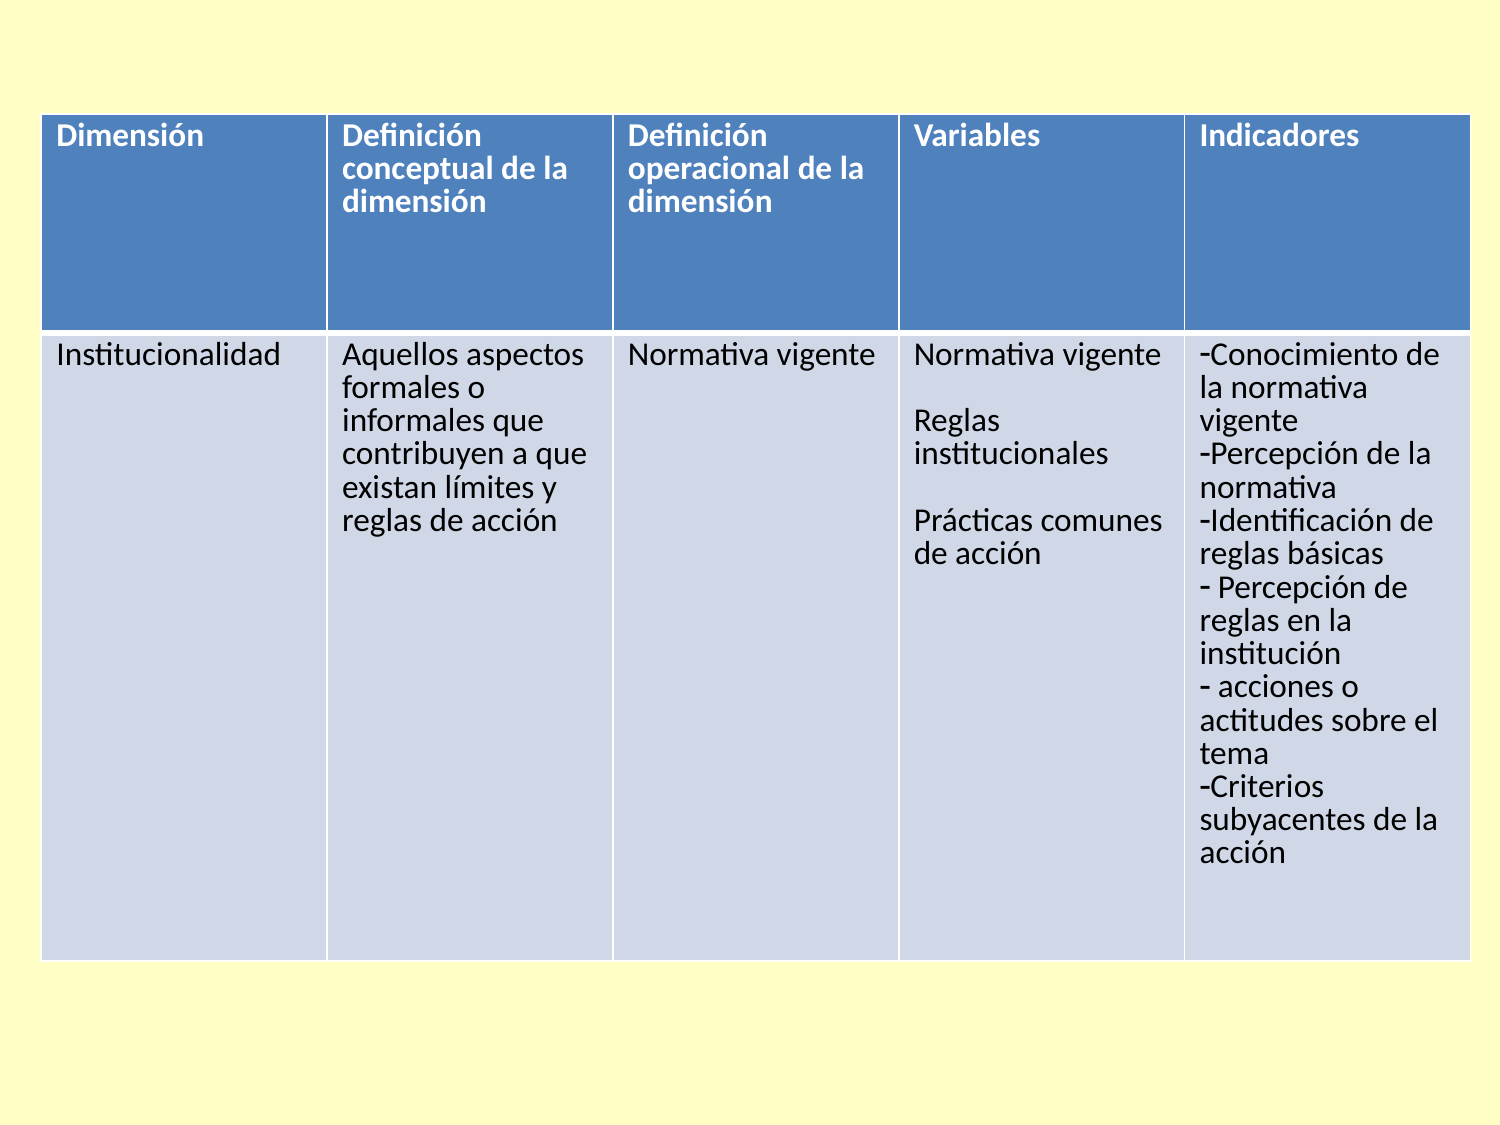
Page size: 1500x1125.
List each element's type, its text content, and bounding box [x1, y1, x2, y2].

table_header Definición conceptual de la dimensión [328, 115, 612, 330]
table_cell Conocimiento de la normativa vigente Percepción de la normativa Identificación de reglas básicas Percepción de reglas en la institución acciones o actitudes sobre el tema Criterios subyacentes de la acción [1185, 336, 1470, 960]
table_cell Normativa vigente Reglas institucionales Prácticas comunes de acción [900, 336, 1184, 960]
table_header Indicadores [1185, 115, 1470, 330]
table_header Definición operacional de la dimensión [614, 115, 898, 330]
table_cell Normativa vigente [614, 336, 898, 960]
table_header Dimensión [42, 115, 326, 330]
table_cell Institucionalidad [42, 336, 326, 960]
table_header Variables [900, 115, 1184, 330]
table_cell Aquellos aspectos formales o informales que contribuyen a que existan límites y reglas de acción [328, 336, 612, 960]
